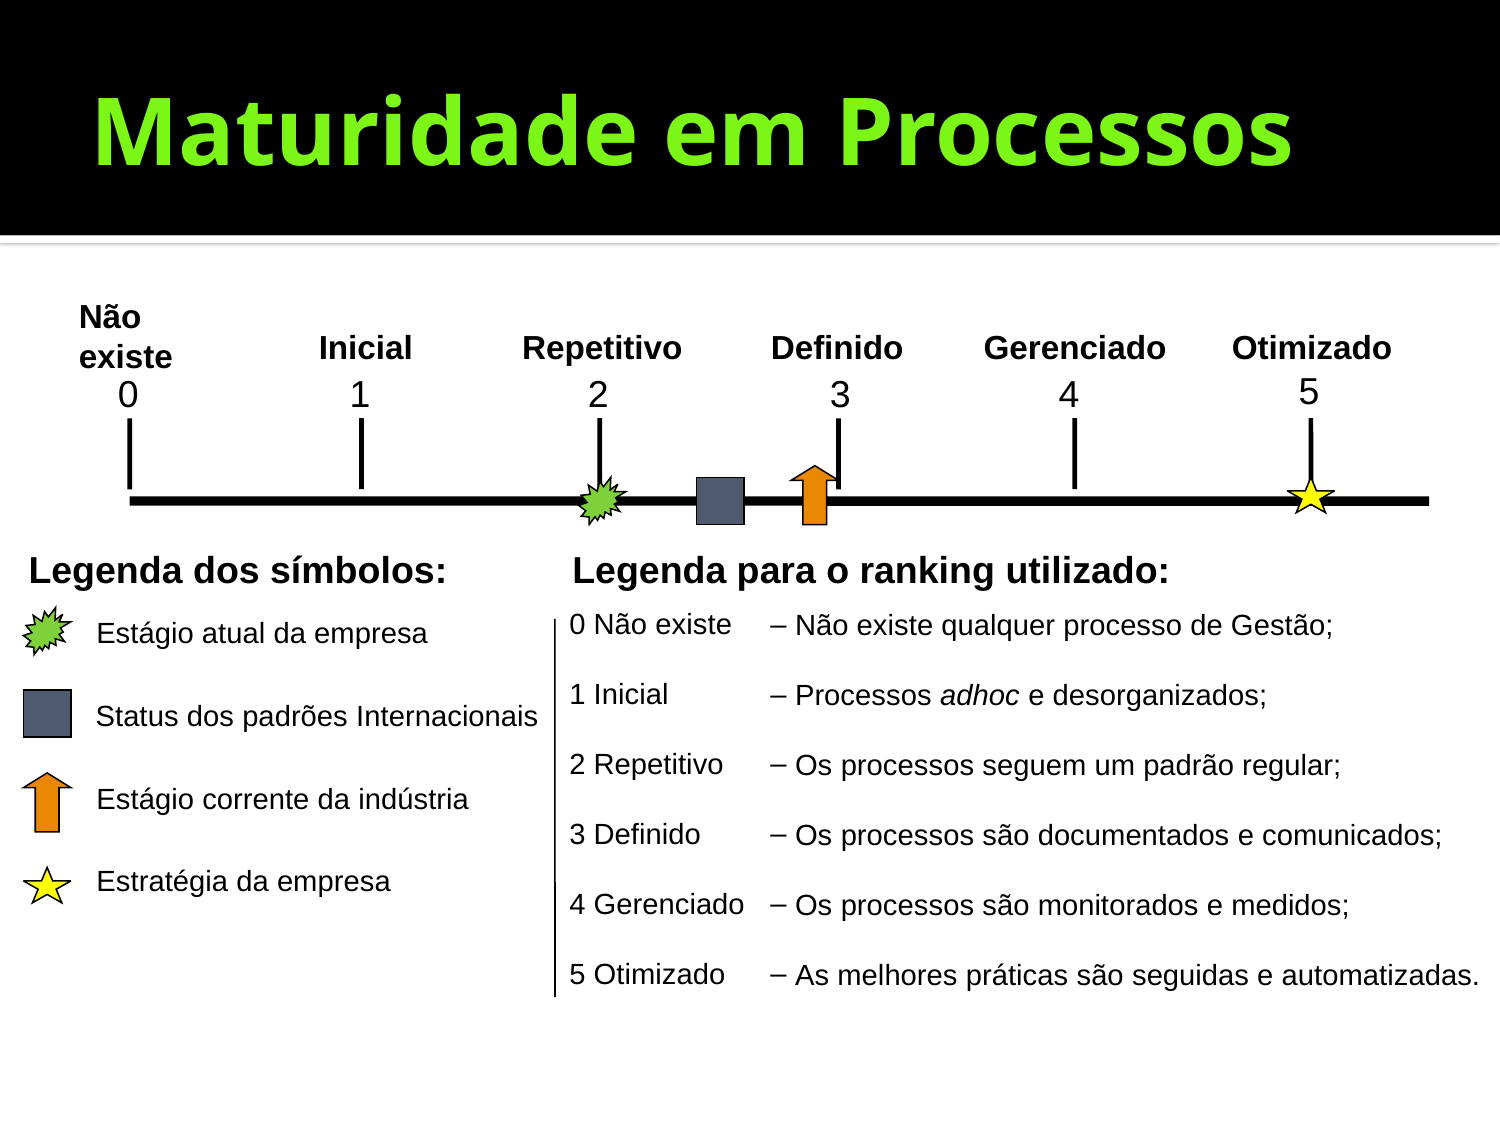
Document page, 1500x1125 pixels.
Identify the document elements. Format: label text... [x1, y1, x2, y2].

title Maturidade em Processos [75, 25, 1425, 231]
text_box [11, 287, 1500, 1004]
